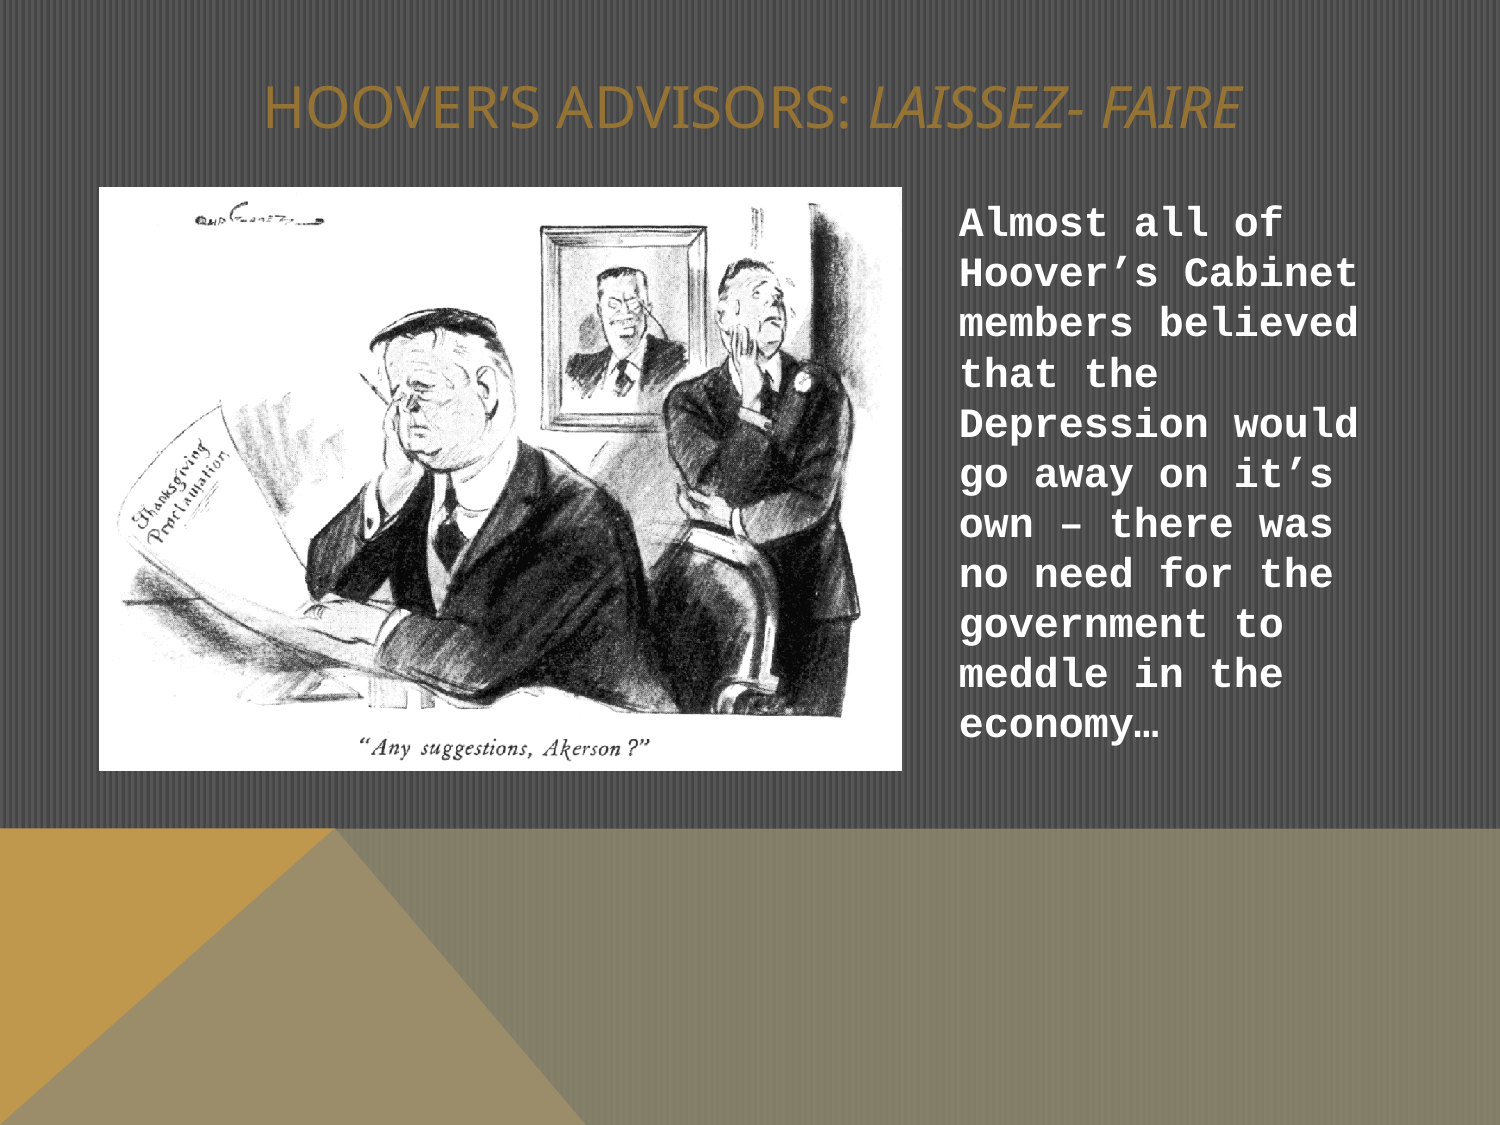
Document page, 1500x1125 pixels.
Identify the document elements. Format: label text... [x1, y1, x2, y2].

title Hoover’s Advisors: Laissez- Faire [135, 60, 1369, 150]
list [99, 187, 902, 771]
list Almost all of Hoover’s Cabinet members believed that the Depression would go away on it’s own – there was no need for the government to meddle in the economy… [887, 187, 1413, 797]
